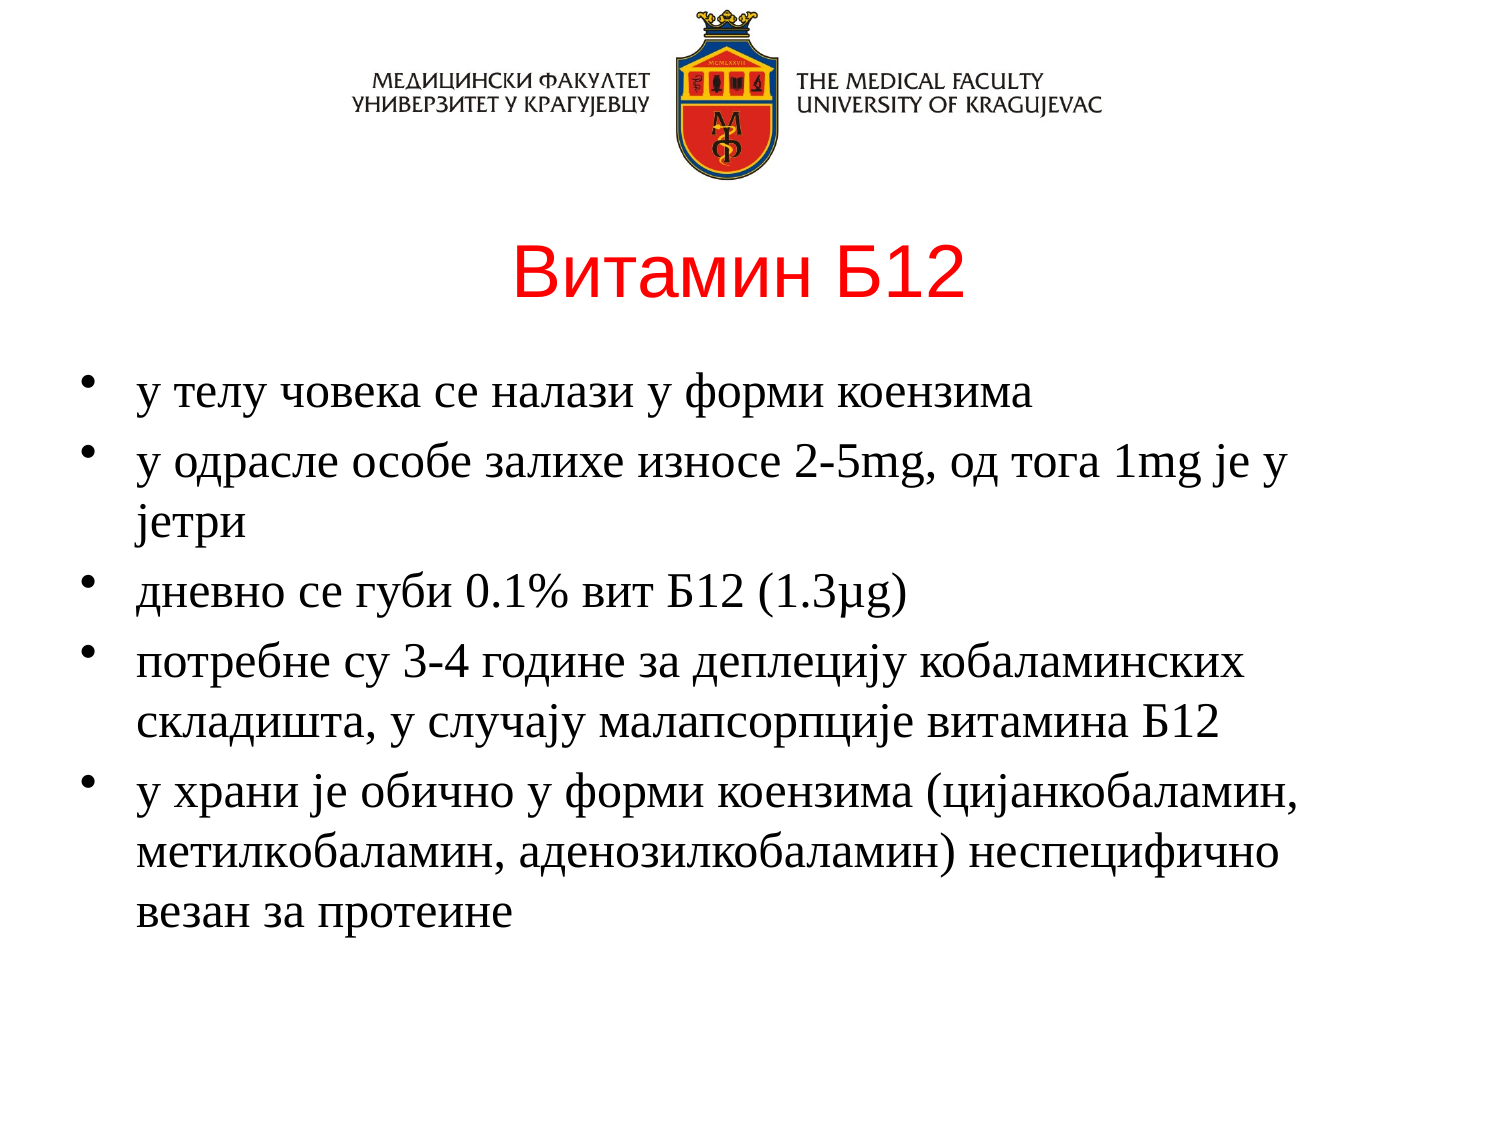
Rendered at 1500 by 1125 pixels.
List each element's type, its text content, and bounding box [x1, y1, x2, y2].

list у телу човека се налази у форми коензима у одрасле особе залихе износе 2-5mg, од тога 1mg је у јетри дневно се губи 0.1% вит Б12 (1.3µg) потребне су 3-4 године за деплецију кобаламинских складишта, у случају малапсорпције витамина Б12 у храни је обично у форми коензима (цијанкобаламин, метилкобаламин, аденозилкобаламин) неспецифично везан за протеине [64, 349, 1416, 1125]
picture [328, 0, 1125, 173]
title Витамин Б12 [74, 173, 1426, 362]
